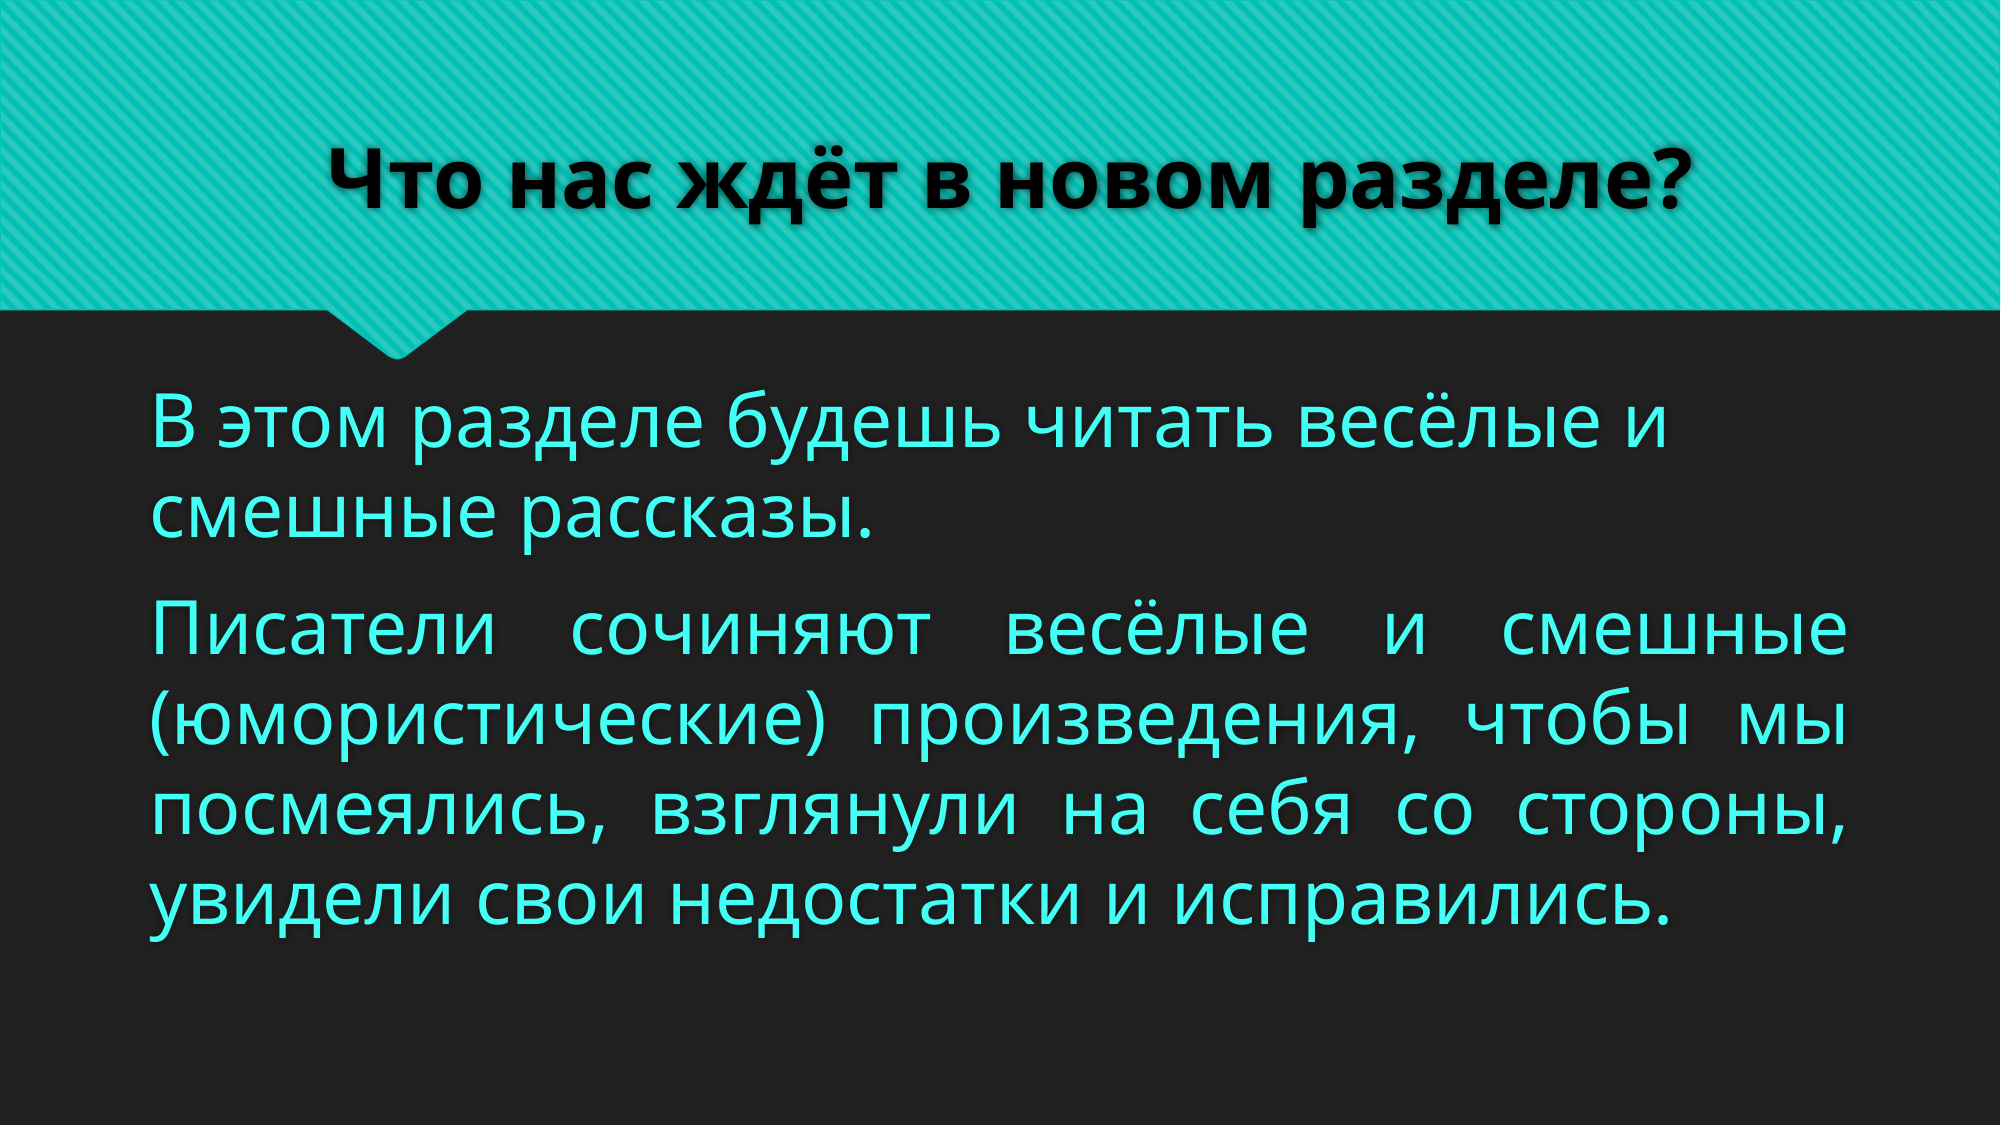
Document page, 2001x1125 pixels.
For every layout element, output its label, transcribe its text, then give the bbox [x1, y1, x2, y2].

list В этом разделе будешь читать весёлые и смешные рассказы. Писатели сочиняют весёлые и смешные (юмористические) произведения, чтобы мы посмеялись, взглянули на себя со стороны, увидели свои недостатки и исправились. [134, 364, 1866, 962]
title Что нас ждёт в новом разделе? [132, 73, 1868, 233]
